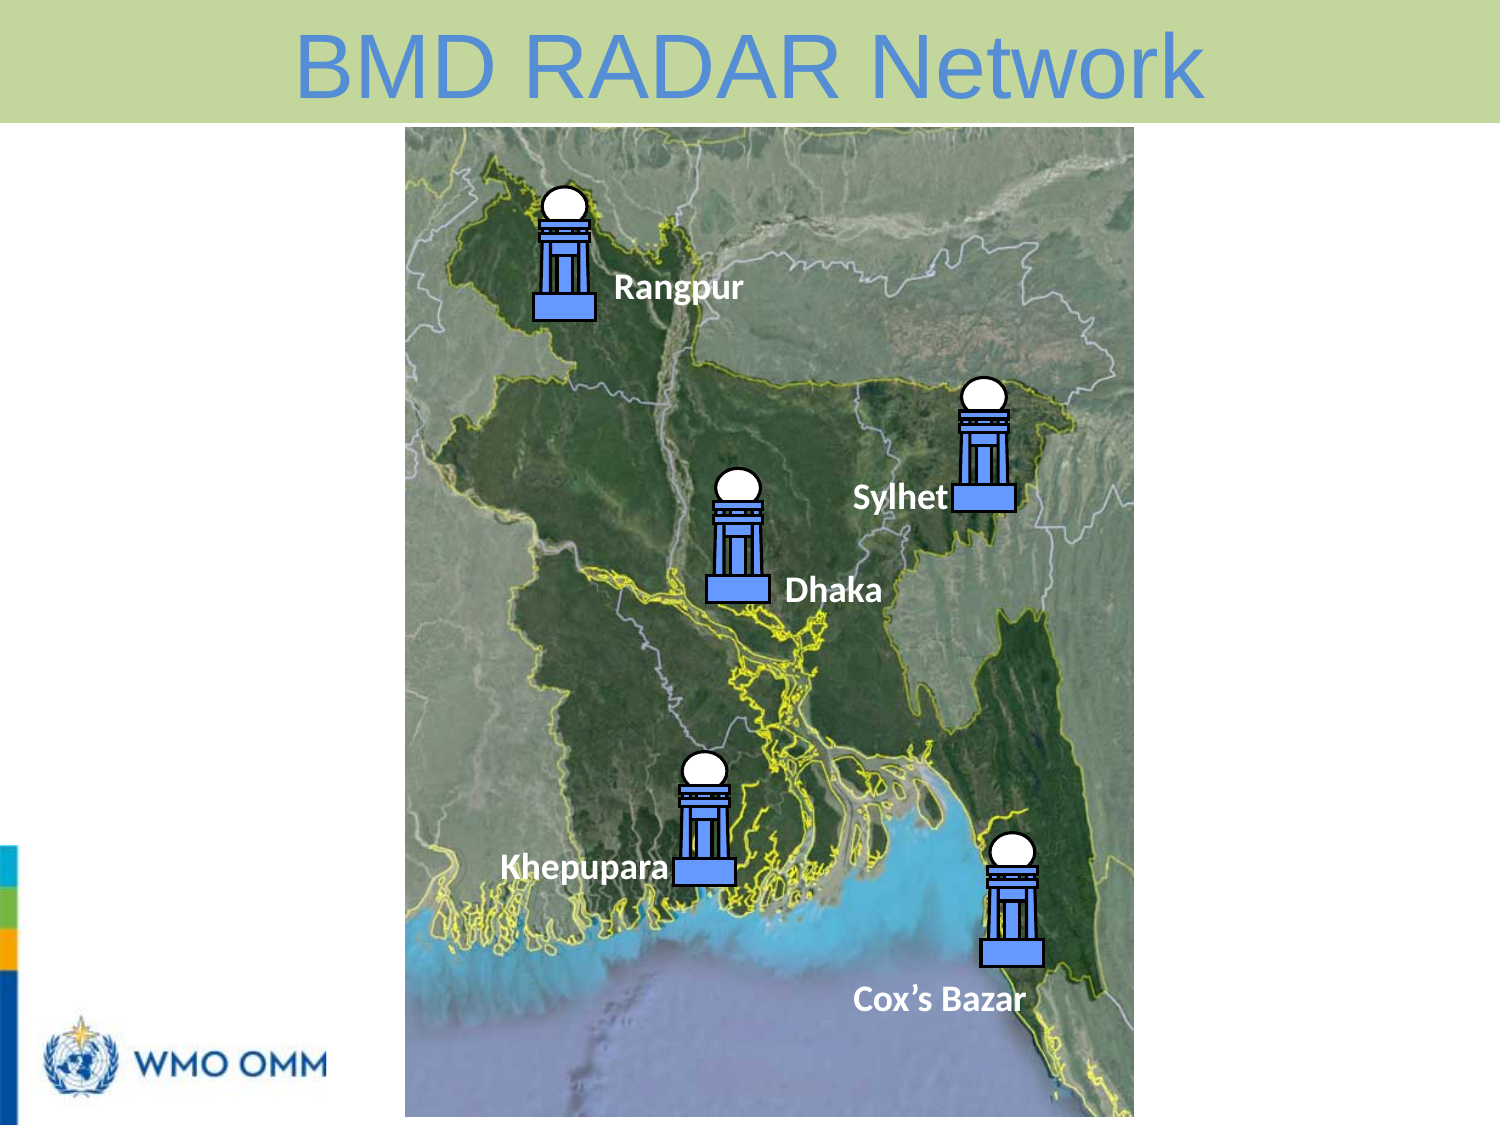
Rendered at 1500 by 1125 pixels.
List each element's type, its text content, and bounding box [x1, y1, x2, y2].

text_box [405, 126, 1134, 1117]
picture [0, 845, 327, 1125]
text_box BMD RADAR Network [0, 0, 1500, 123]
